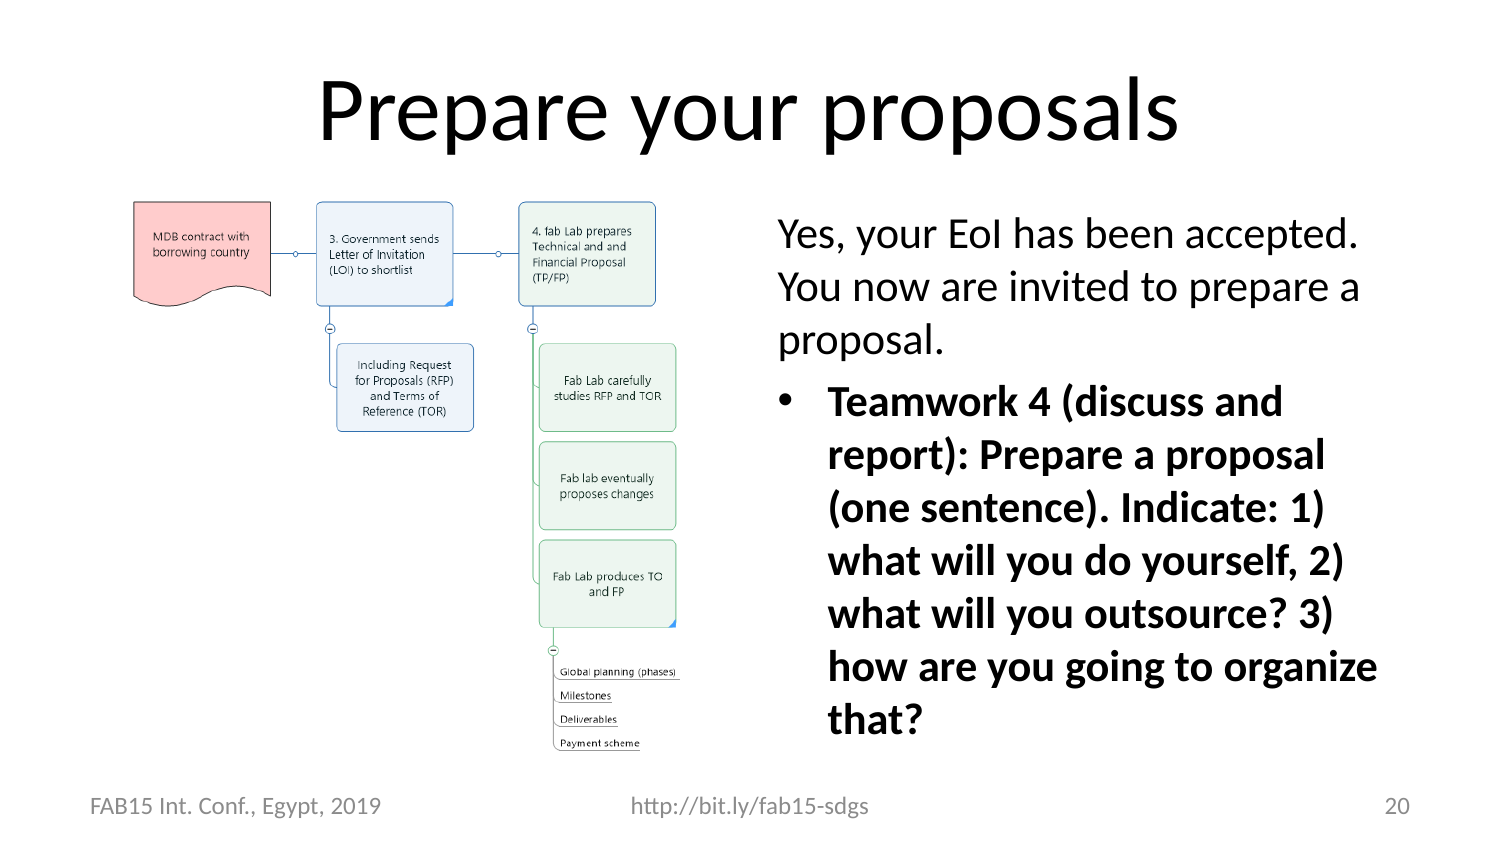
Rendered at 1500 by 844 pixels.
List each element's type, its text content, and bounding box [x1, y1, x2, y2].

slide_number 20 [1074, 782, 1425, 827]
title Prepare your proposals [75, 33, 1425, 175]
list Yes, your EoI has been accepted. You now are invited to prepare a proposal. Teamwork 4 (discuss and report): Prepare a proposal (one sentence). Indicate: 1) what will you do yourself, 2) what will you outsource? 3) how are you going to organize that? [762, 196, 1425, 754]
slide_number FAB15 Int. Conf., Egypt, 2019 [75, 782, 425, 827]
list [128, 196, 684, 754]
footer http://bit.ly/fab15-sdgs [512, 782, 988, 827]
